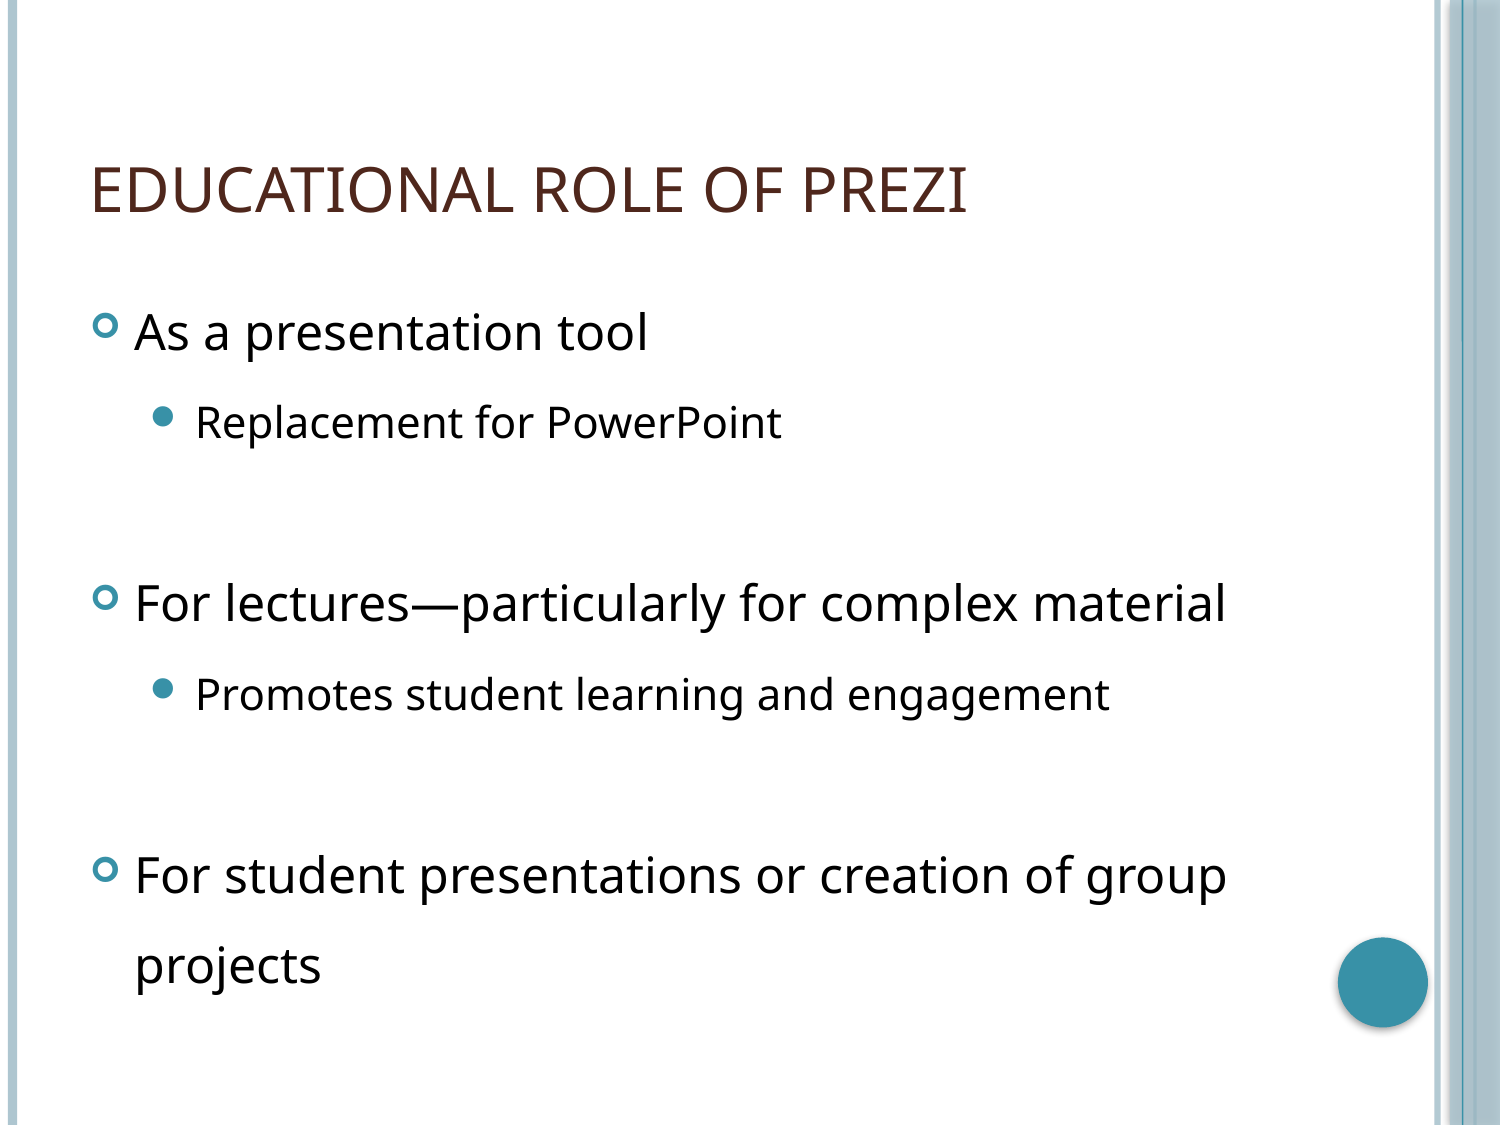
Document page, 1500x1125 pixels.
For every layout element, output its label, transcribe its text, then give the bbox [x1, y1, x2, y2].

list As a presentation tool Replacement for PowerPoint For lectures—particularly for complex material Promotes student learning and engagement For student presentations or creation of group projects [75, 262, 1300, 1062]
title Educational Role of Prezi [75, 45, 1300, 233]
